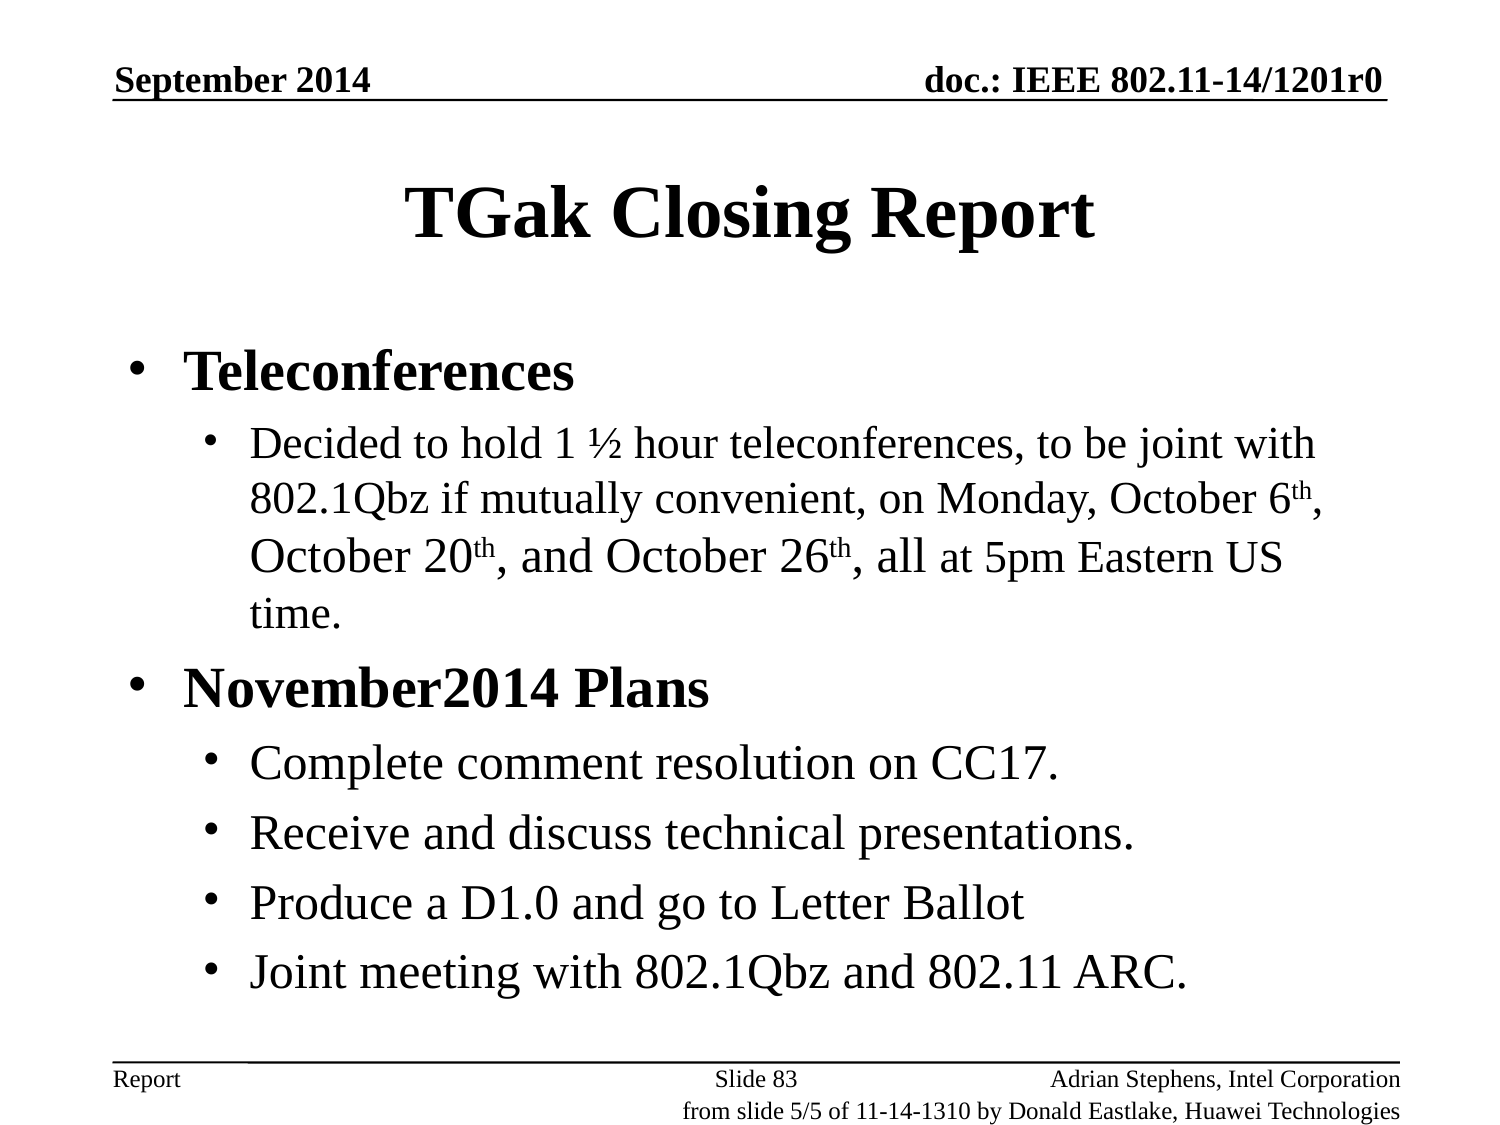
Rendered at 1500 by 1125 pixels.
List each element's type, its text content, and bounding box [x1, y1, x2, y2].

title TGak Closing Report [112, 112, 1388, 303]
footer Adrian Stephens, Intel Corporation [962, 1061, 1402, 1087]
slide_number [114, 54, 374, 101]
list Teleconferences Decided to hold 1 ½ hour teleconferences, to be joint with 802.1Qbz if mutually convenient, on Monday, October 6th, October 20th, and October 26th, all at 5pm Eastern US time. November2014 Plans Complete comment resolution on CC17. Receive and discuss technical presentations. Produce a D1.0 and go to Letter Ballot Joint meeting with 802.1Qbz and 802.11 ARC. [112, 324, 1388, 1000]
slide_number Slide 83 [712, 1061, 800, 1087]
text_box from slide 5/5 of 11-14-1310 by Donald Eastlake, Huawei Technologies [343, 1087, 1417, 1125]
